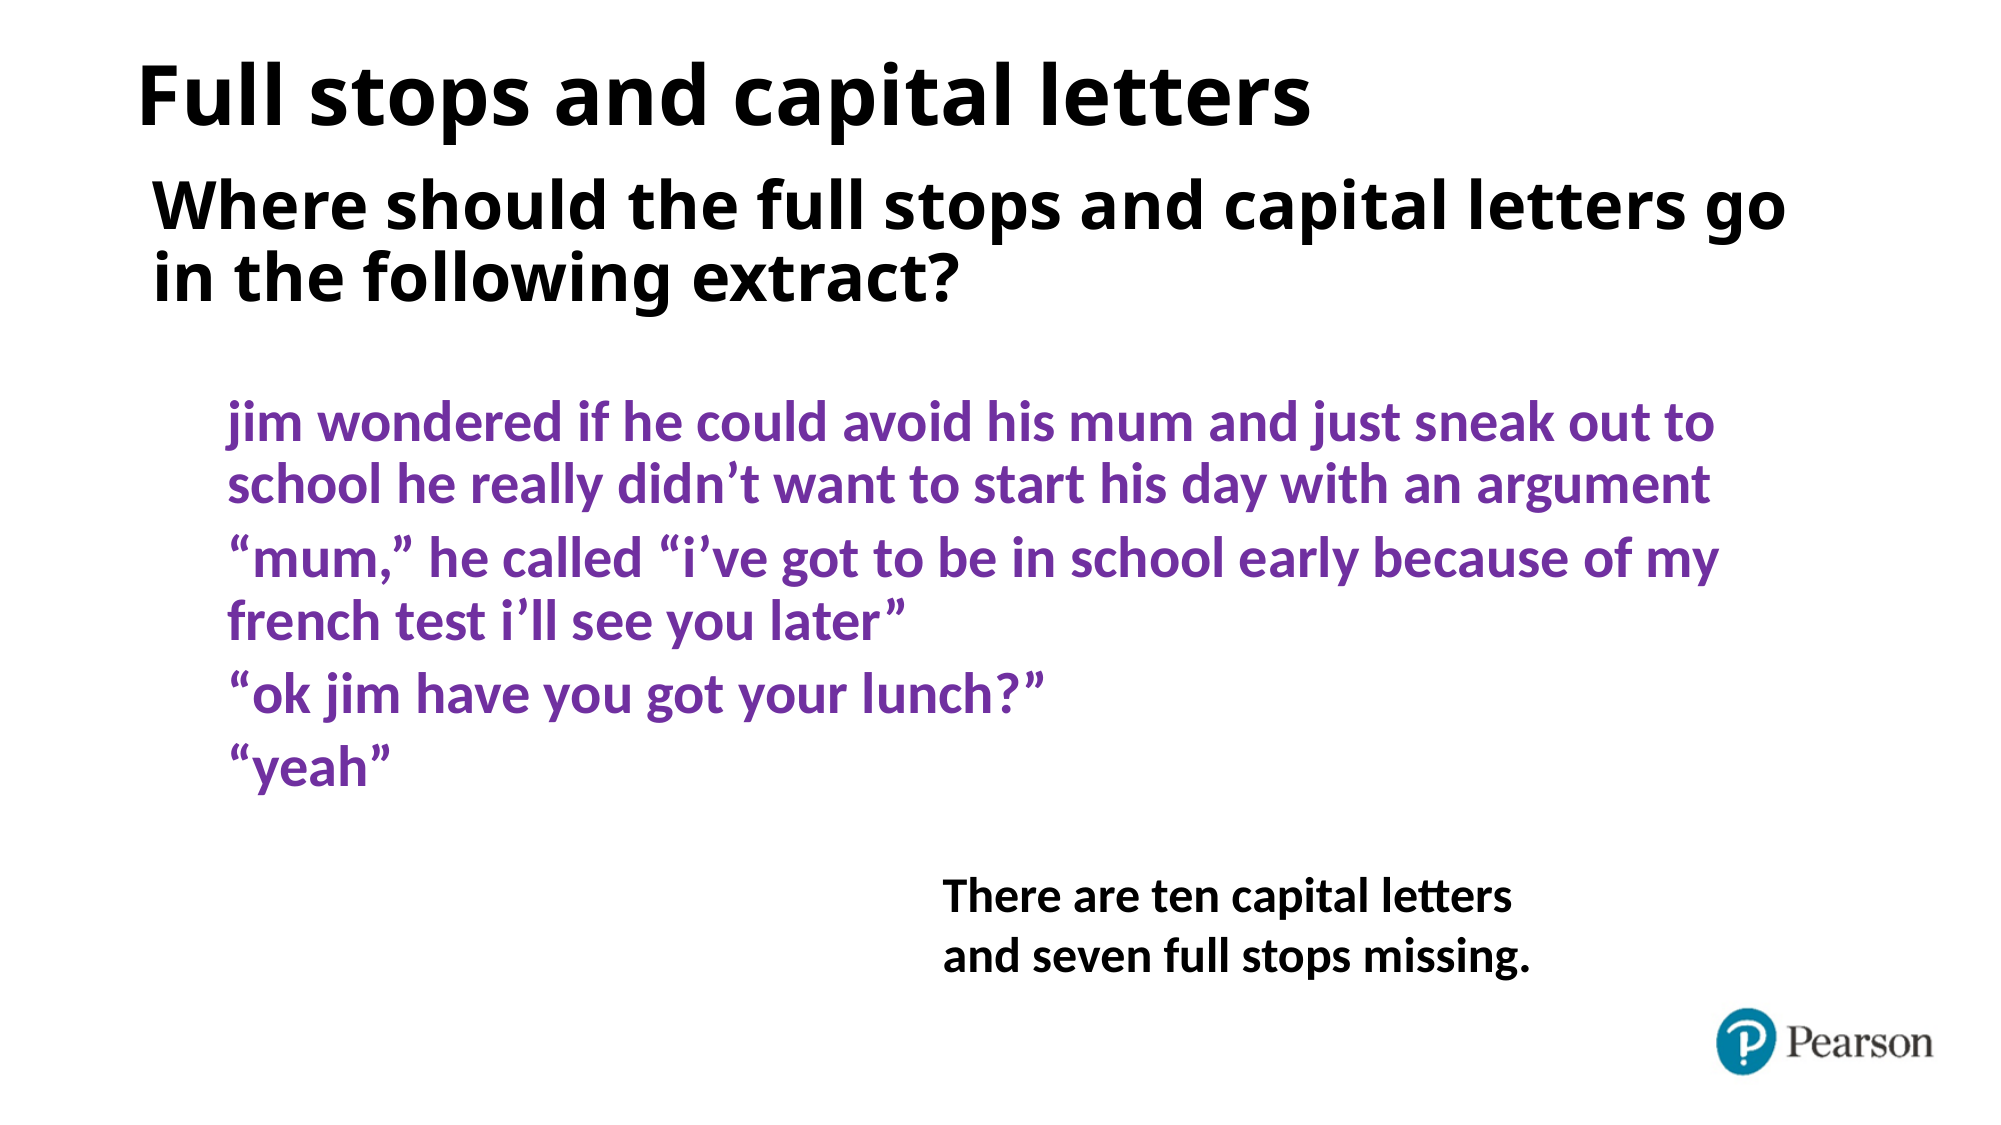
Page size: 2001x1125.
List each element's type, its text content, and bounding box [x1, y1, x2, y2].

picture [1706, 993, 1944, 1086]
list Where should the full stops and capital letters go in the following extract? jim wondered if he could avoid his mum and just sneak out to school he really didn’t want to start his day with an argument “mum,” he called “i’ve got to be in school early because of my french test i’ll see you later” “ok jim have you got your lunch?” “yeah” [137, 164, 1863, 1014]
title Full stops and capital letters [120, 33, 1846, 165]
text_box There are ten capital letters and seven full stops missing. [927, 855, 1588, 991]
